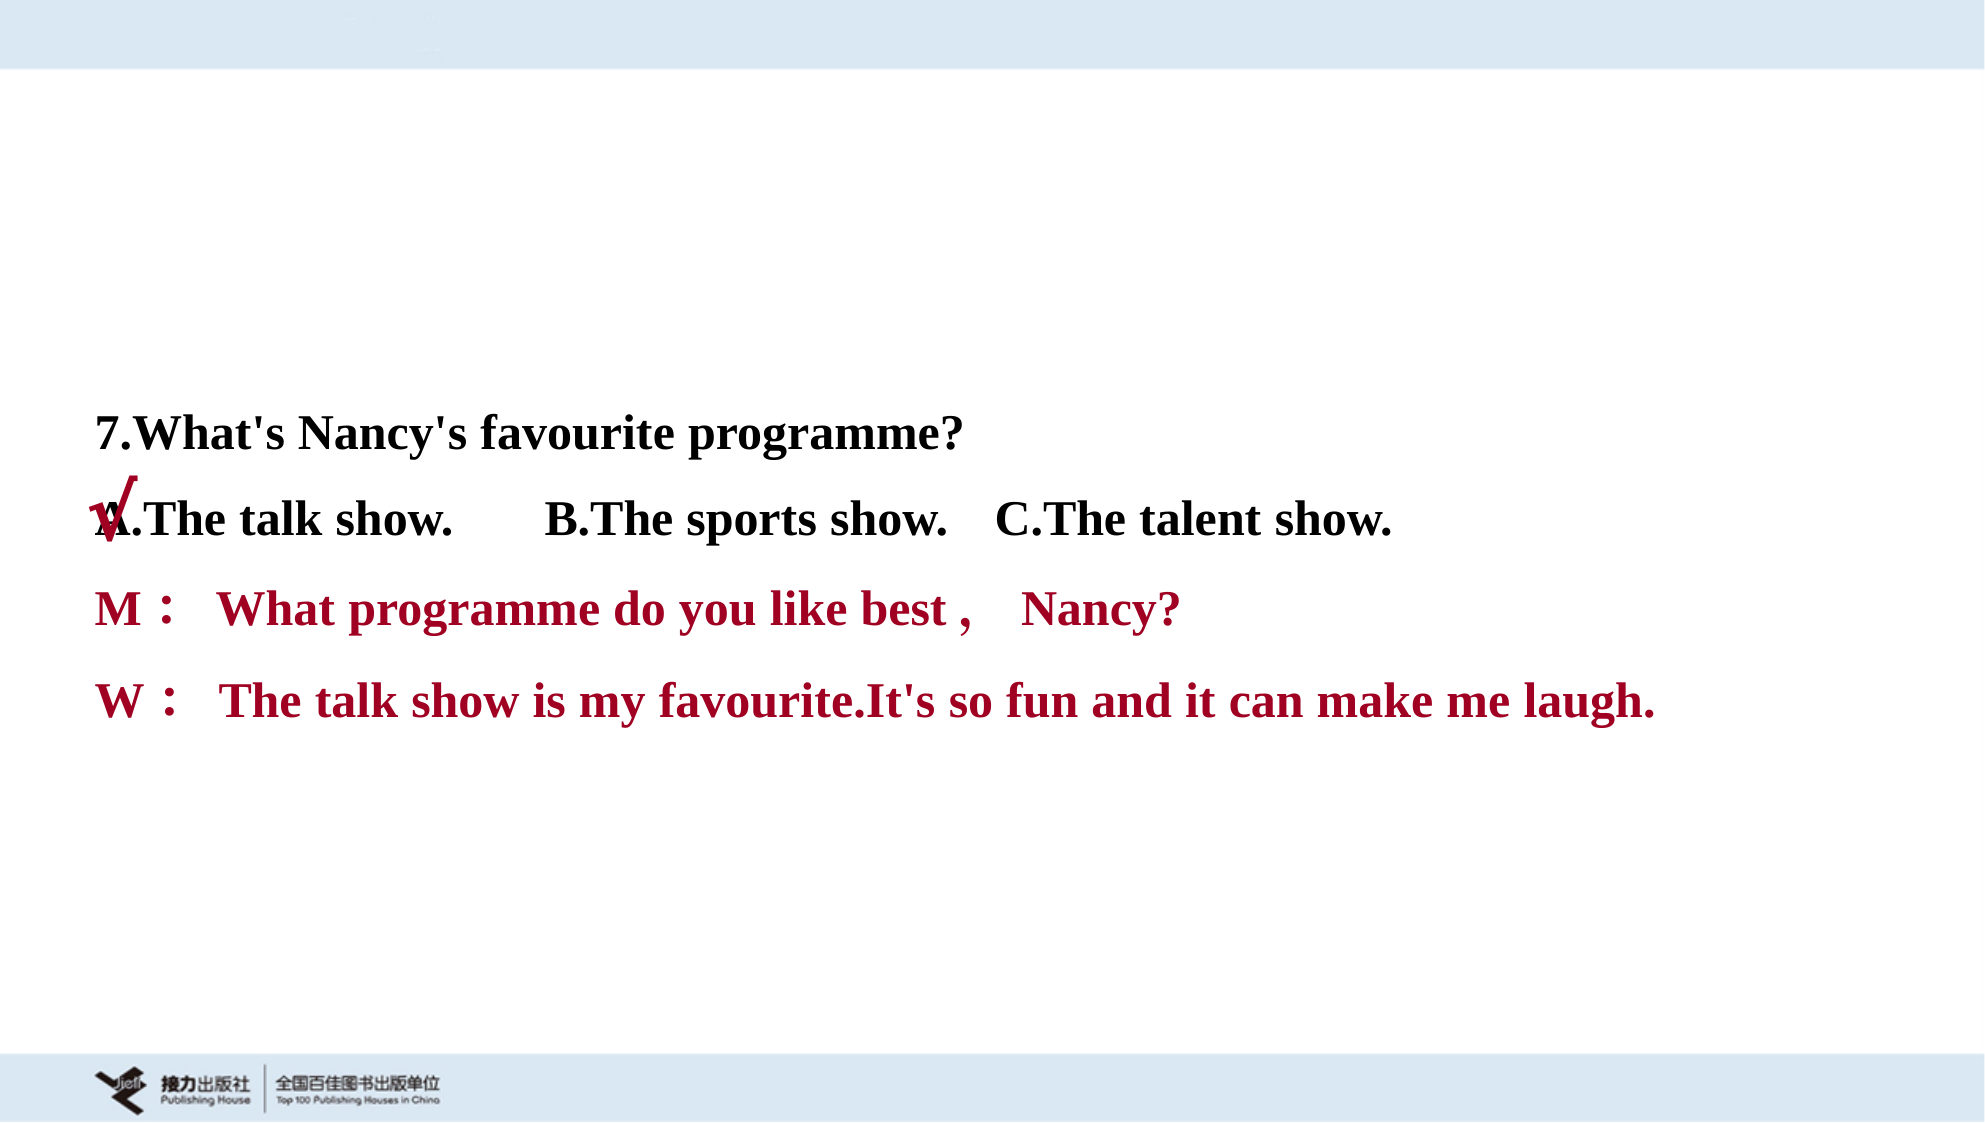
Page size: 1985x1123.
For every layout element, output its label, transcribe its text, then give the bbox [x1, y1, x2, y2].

text_box M：What programme do you like best，Nancy? W：The talk show is my favourite.It's so fun and it can make me laugh. [94, 543, 1892, 727]
text_box A.The talk show. B.The sports show. C.The talent show. [94, 457, 1892, 543]
picture [0, 0, 1985, 1122]
text_box 7.What's Nancy's favourite programme? [94, 371, 1892, 457]
text_box √ [86, 463, 139, 556]
